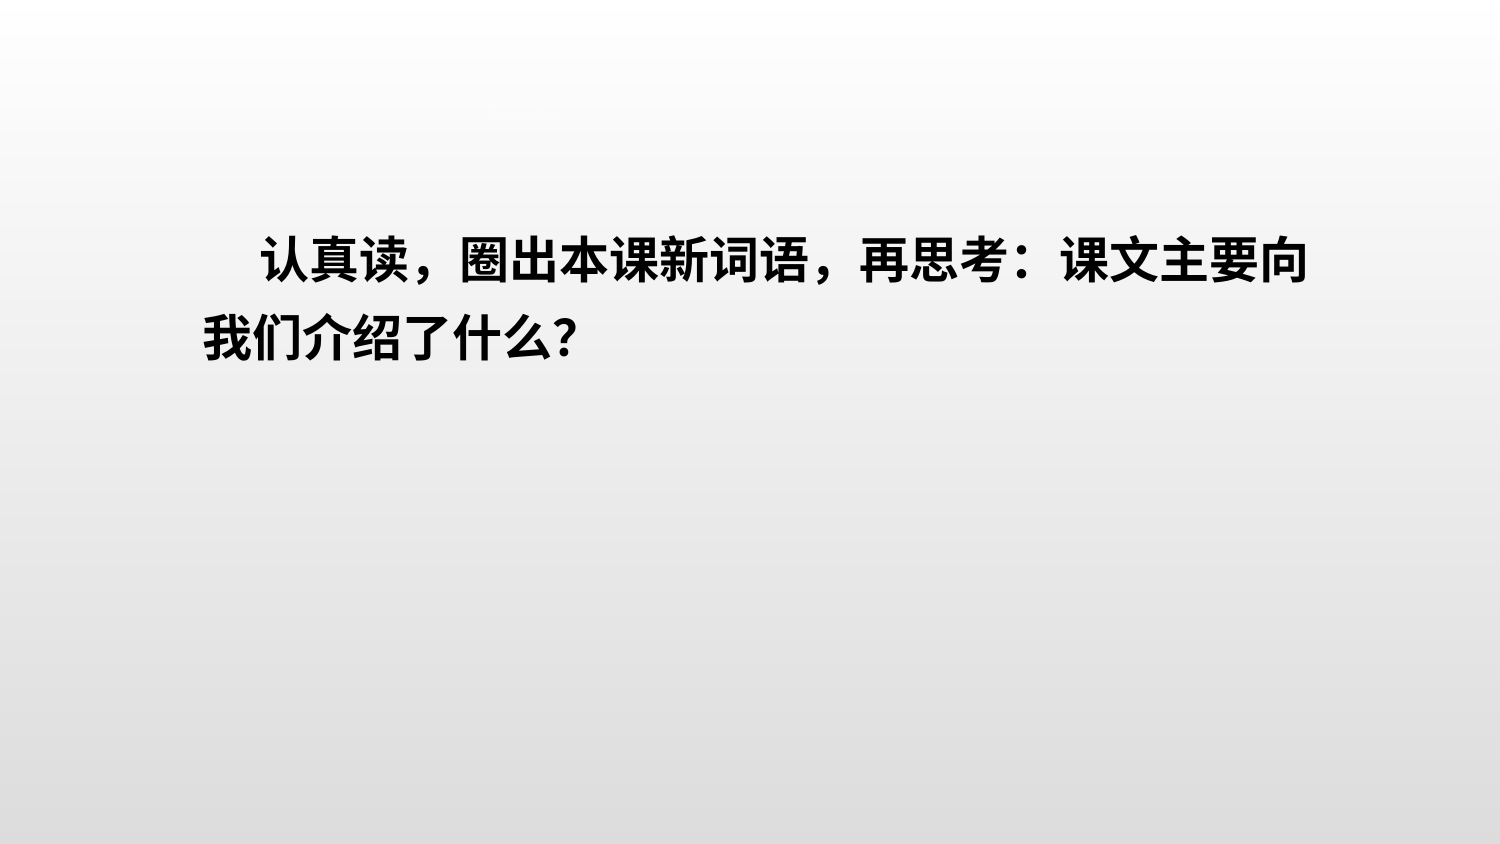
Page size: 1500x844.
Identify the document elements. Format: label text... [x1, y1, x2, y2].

text_box 认真读，圈出本课新词语，再思考：课文主要向我们介绍了什么？ [190, 204, 1337, 372]
